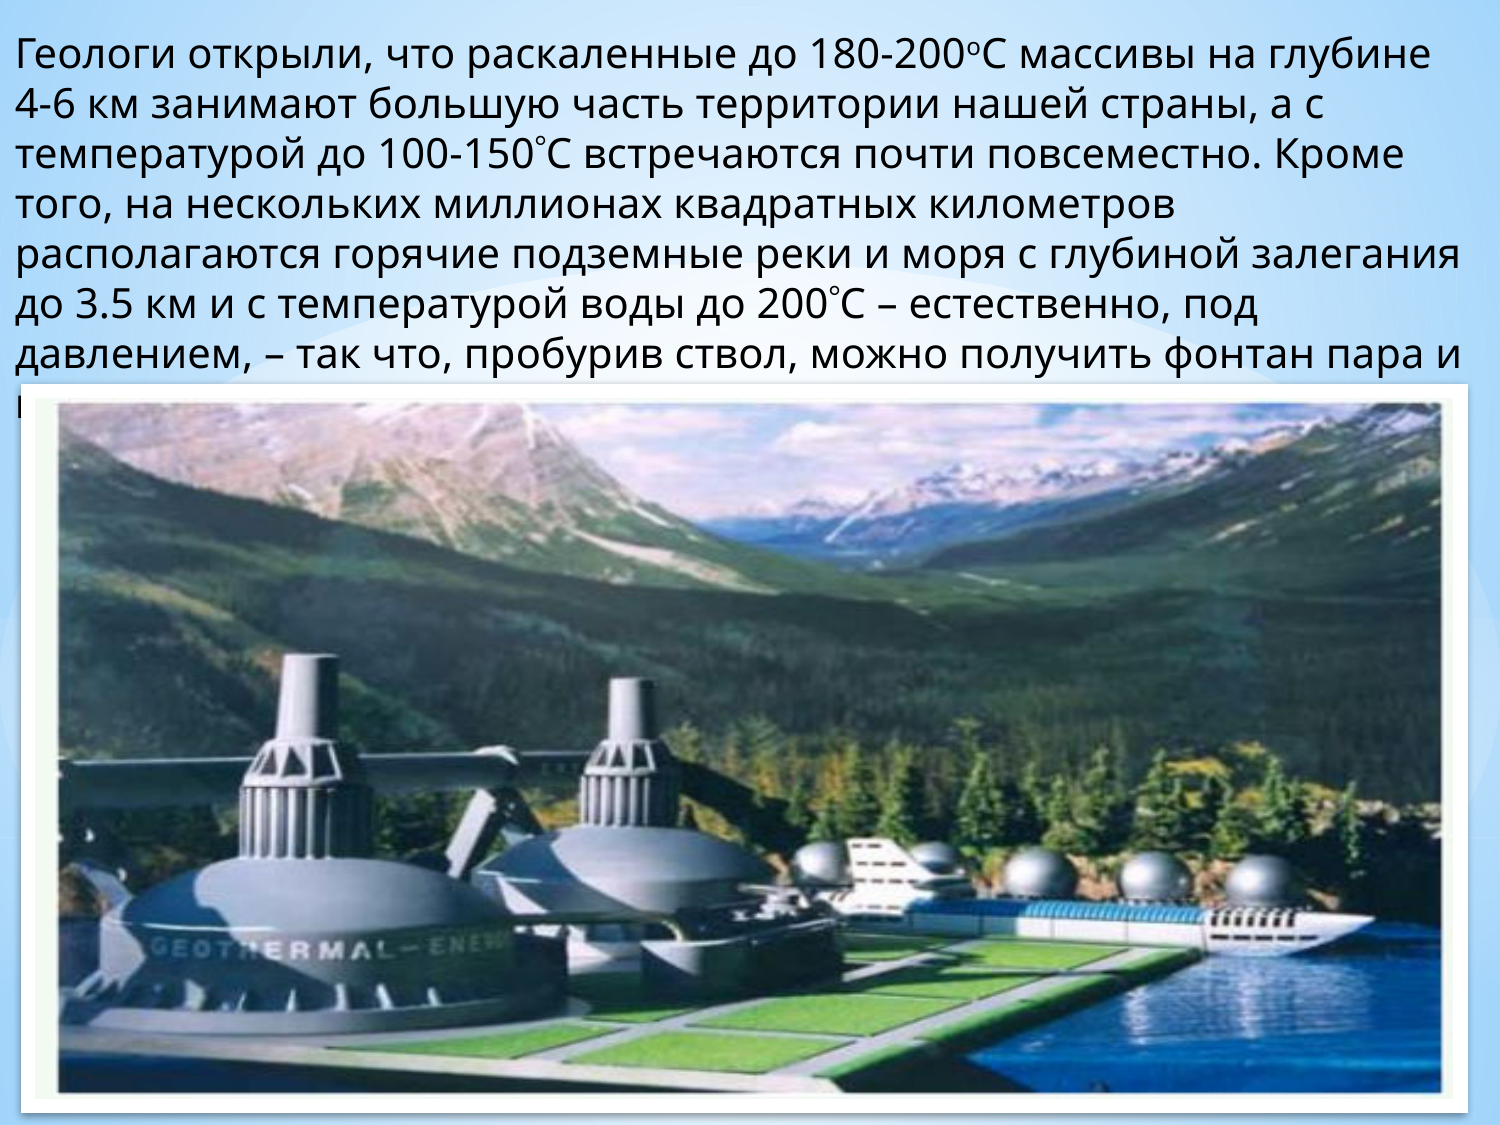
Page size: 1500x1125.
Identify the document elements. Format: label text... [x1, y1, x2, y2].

text_box Геологи открыли, что раскаленные до 180-200оС массивы на глубине 4-6 км занимают большую часть территории нашей страны, а с температурой до 100-150С встречаются почти повсеместно. Кроме того, на нескольких миллионах квадратных километров располагаются горячие подземные реки и моря с глубиной залегания до 3.5 км и с температурой воды до 200С – естественно, под давлением, – так что, пробурив ствол, можно получить фонтан пара и горячей воды без всякой электротеплоцентрали. [0, 19, 1483, 434]
picture [34, 398, 1454, 1100]
